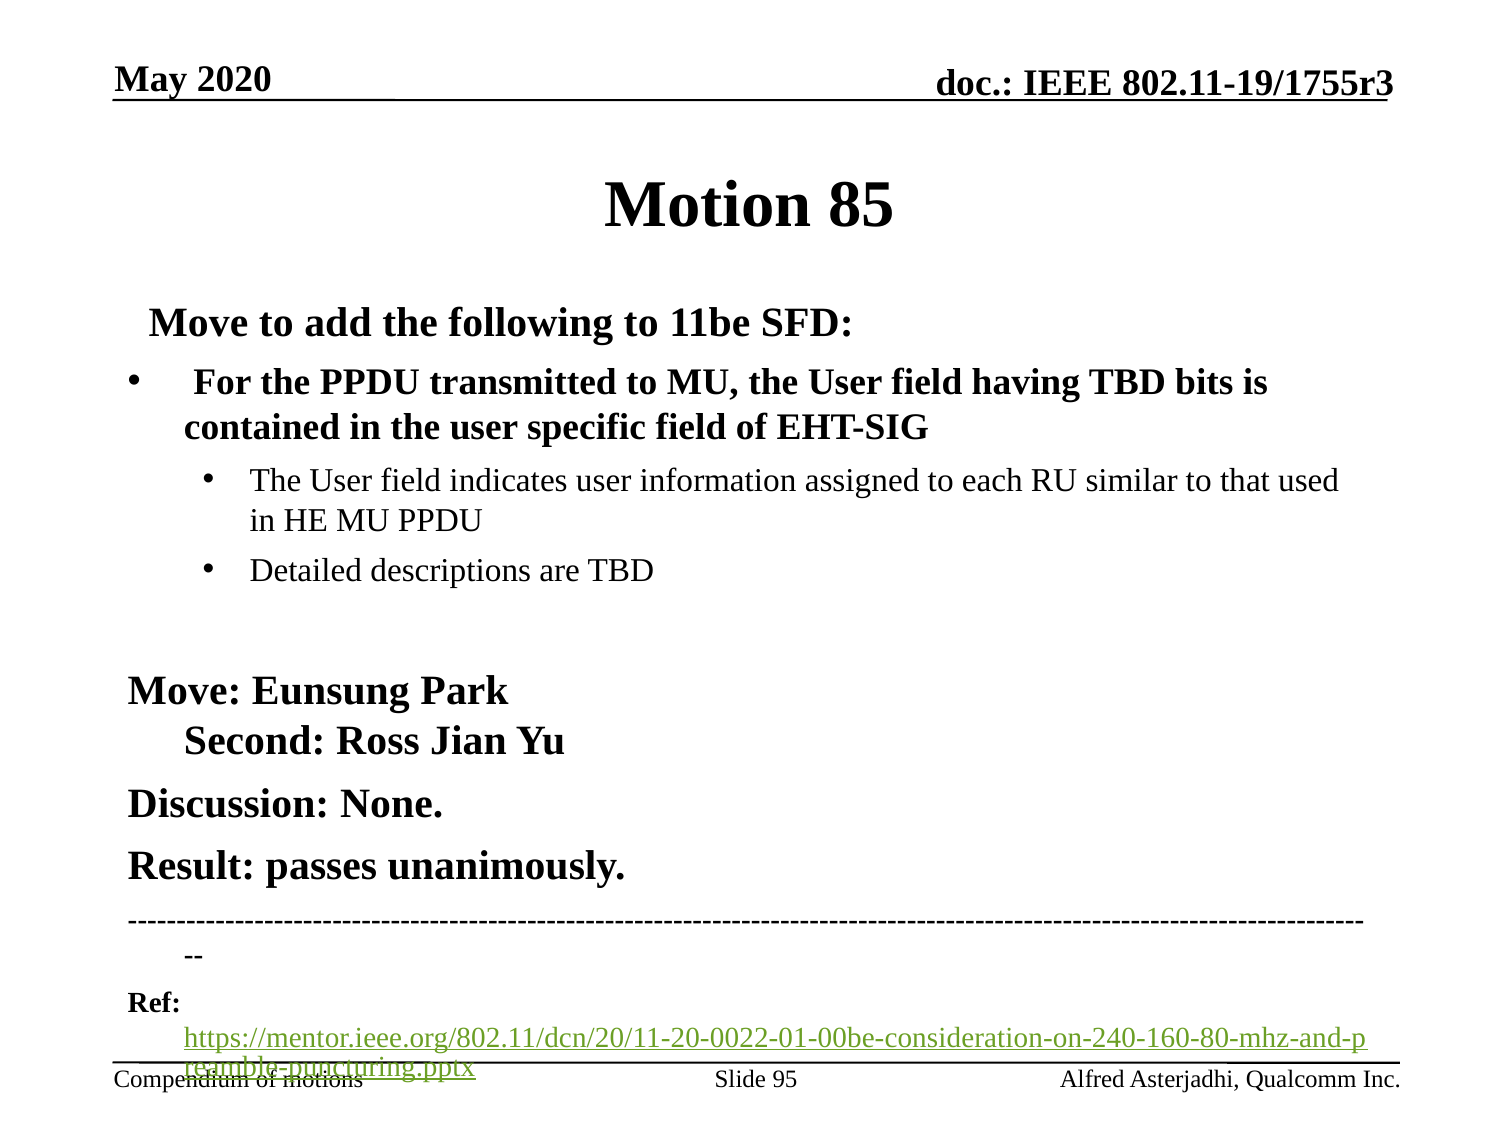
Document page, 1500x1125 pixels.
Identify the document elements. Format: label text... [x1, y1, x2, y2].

footer Alfred Asterjadhi, Qualcomm Inc. [878, 1061, 1402, 1093]
list Move to add the following to 11be SFD: For the PPDU transmitted to MU, the User field having TBD bits is contained in the user specific field of EHT-SIG The User field indicates user information assigned to each RU similar to that used in HE MU PPDU Detailed descriptions are TBD Move: Eunsung Park Second: Ross Jian Yu Discussion: None. Result: passes unanimously. --------------------------------------------------------------------------------------------------------------------------------- Ref: https://mentor.ieee.org/802.11/dcn/20/11-20-0022-01-00be-consideration-on-240-160-80-mhz-and-preamble-puncturing.pptx [112, 286, 1388, 1071]
slide_number Slide 95 [712, 1061, 800, 1123]
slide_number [114, 54, 423, 100]
title Motion 85 [112, 112, 1388, 286]
